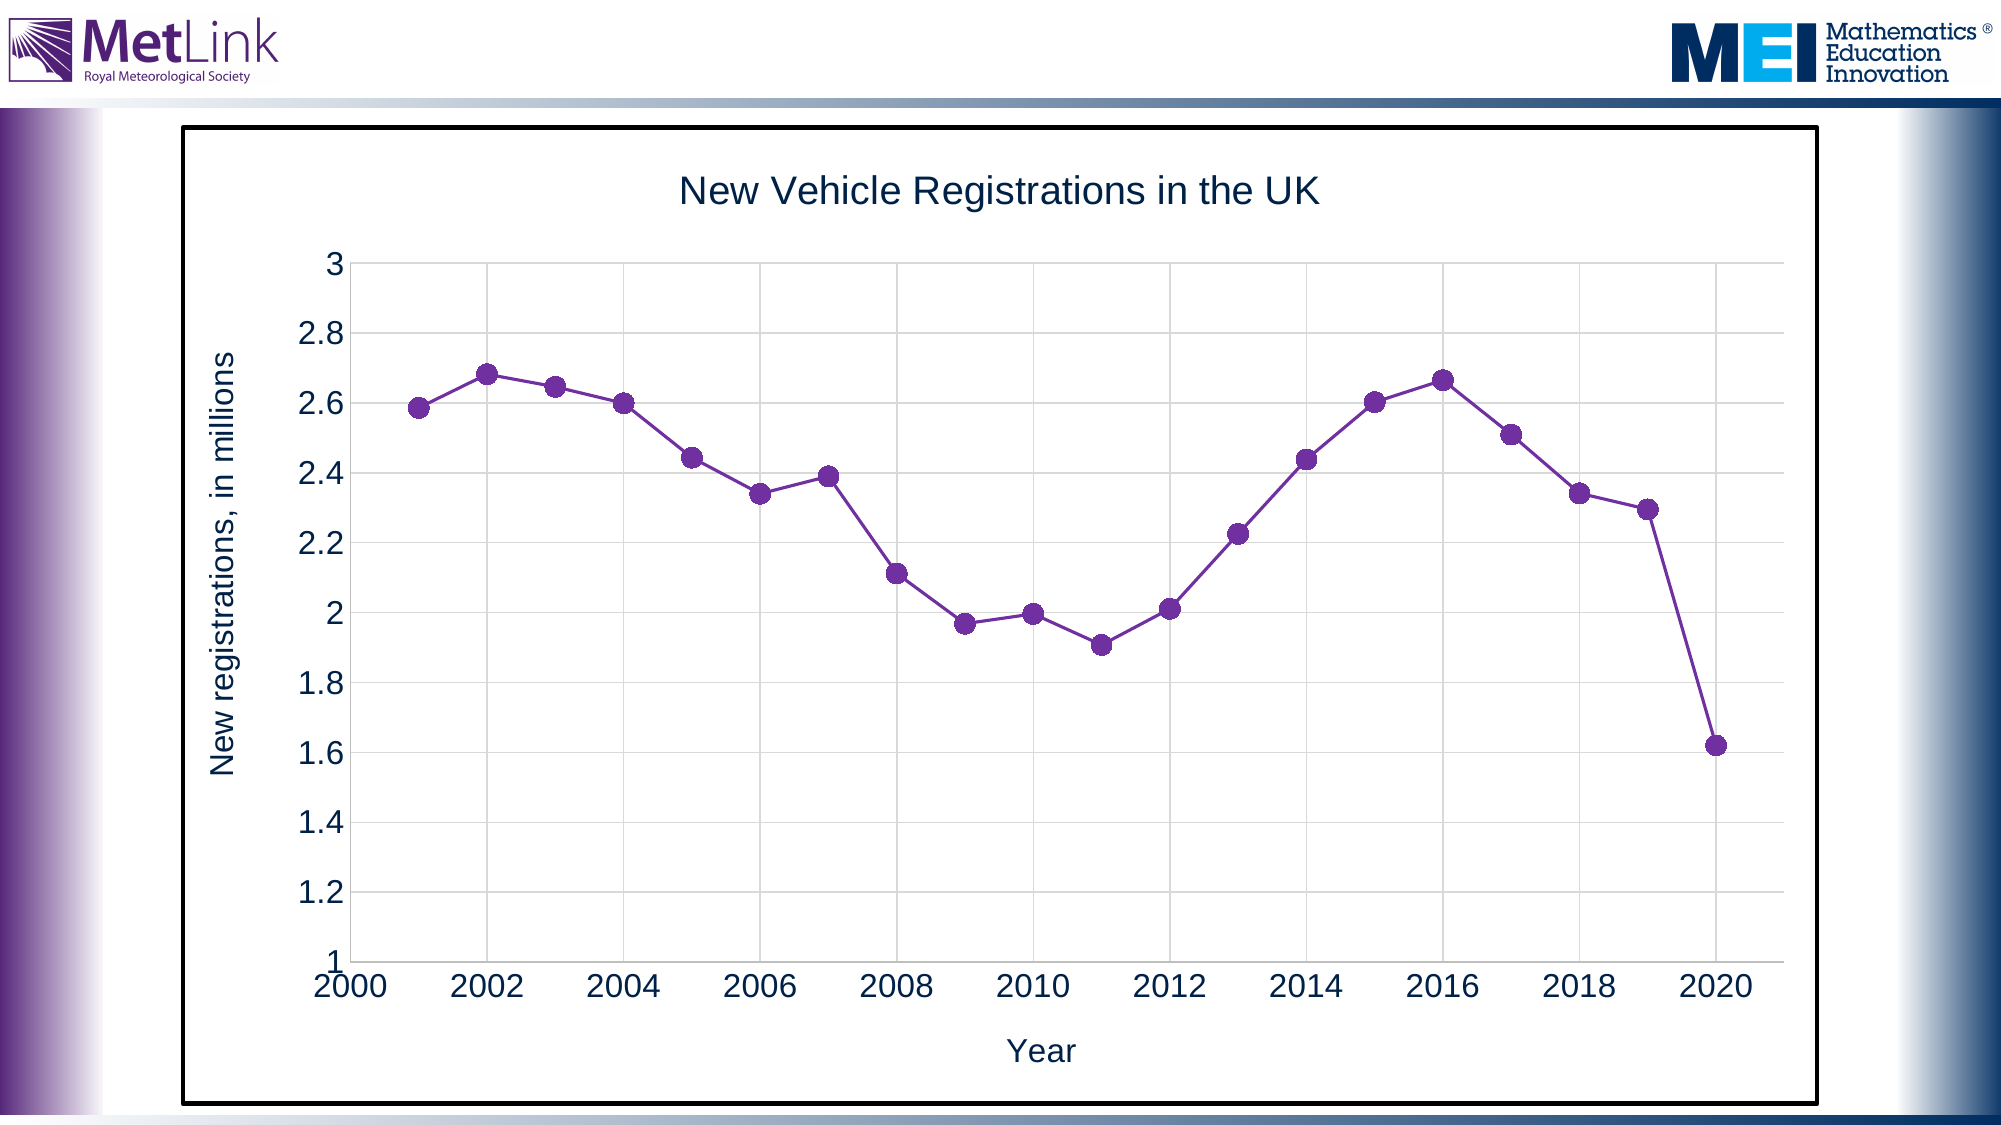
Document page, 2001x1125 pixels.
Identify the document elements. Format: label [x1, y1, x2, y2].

picture [1664, 14, 1995, 85]
chart [180, 125, 1820, 1107]
picture [7, 14, 279, 85]
